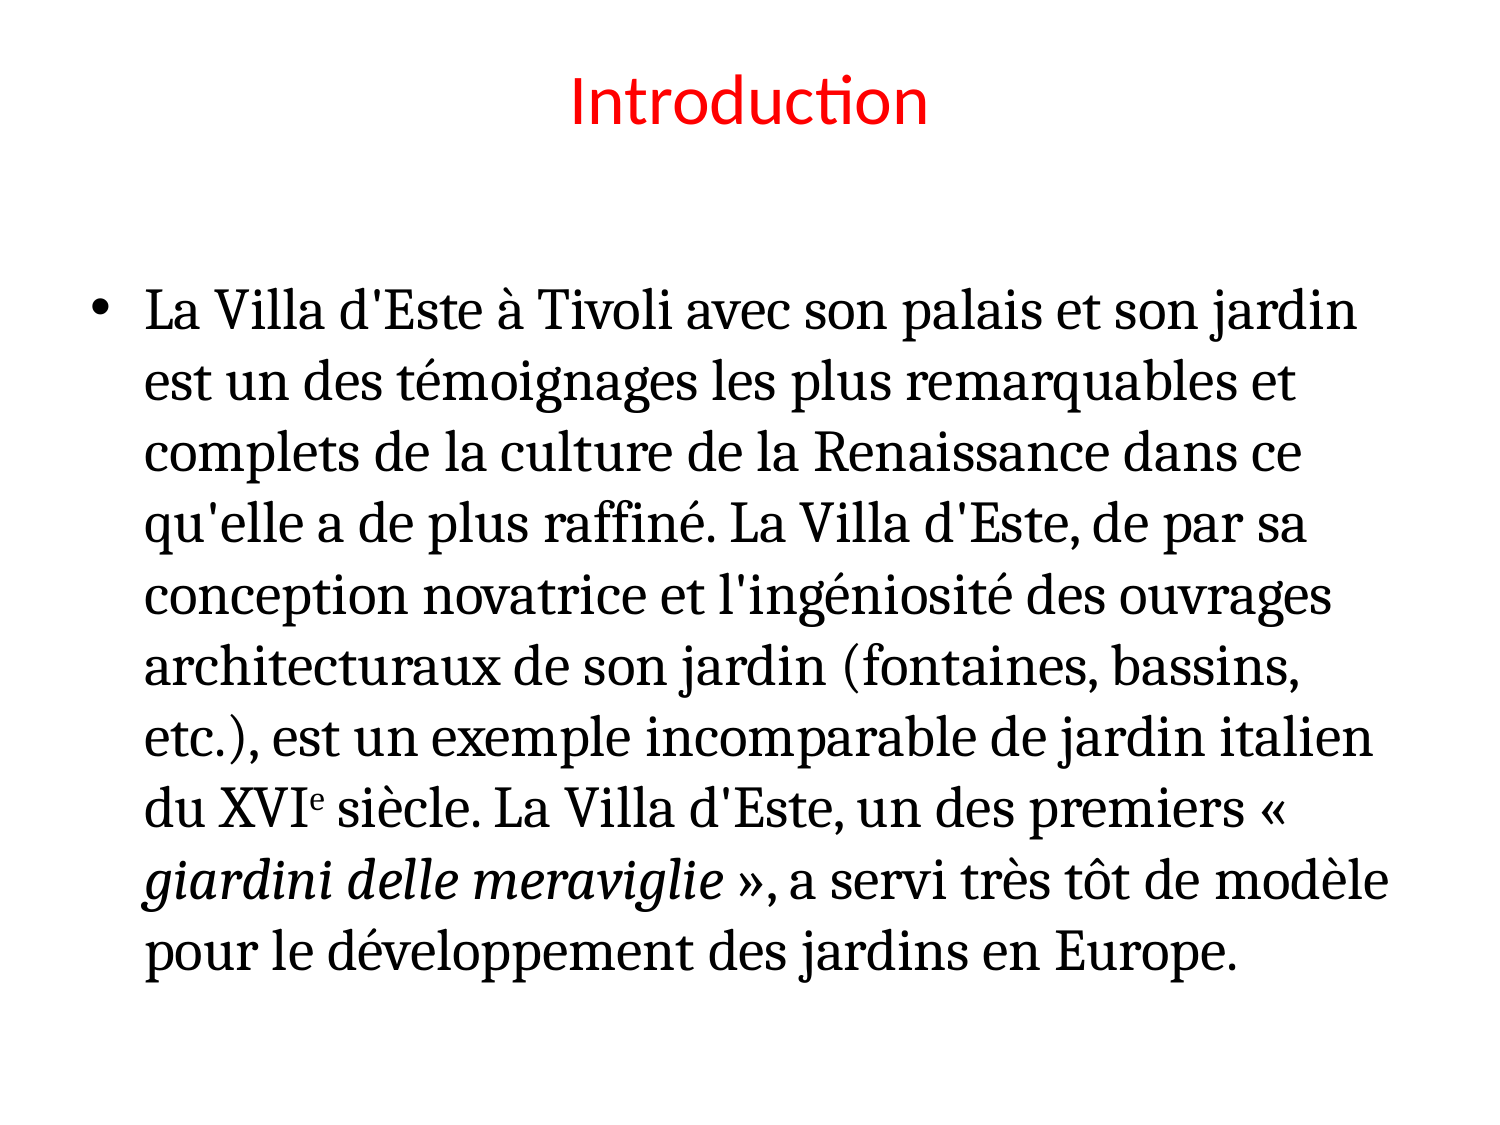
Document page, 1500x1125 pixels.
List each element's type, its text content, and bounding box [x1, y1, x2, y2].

list La Villa d'Este à Tivoli avec son palais et son jardin est un des témoignages les plus remarquables et complets de la culture de la Renaissance dans ce qu'elle a de plus raffiné. La Villa d'Este, de par sa conception novatrice et l'ingéniosité des ouvrages architecturaux de son jardin (fontaines, bassins, etc.), est un exemple incomparable de jardin italien du XVIe siècle. La Villa d'Este, un des premiers « giardini delle meraviglie », a servi très tôt de modèle pour le développement des jardins en Europe. [75, 262, 1425, 1005]
title Introduction [75, 45, 1425, 233]
